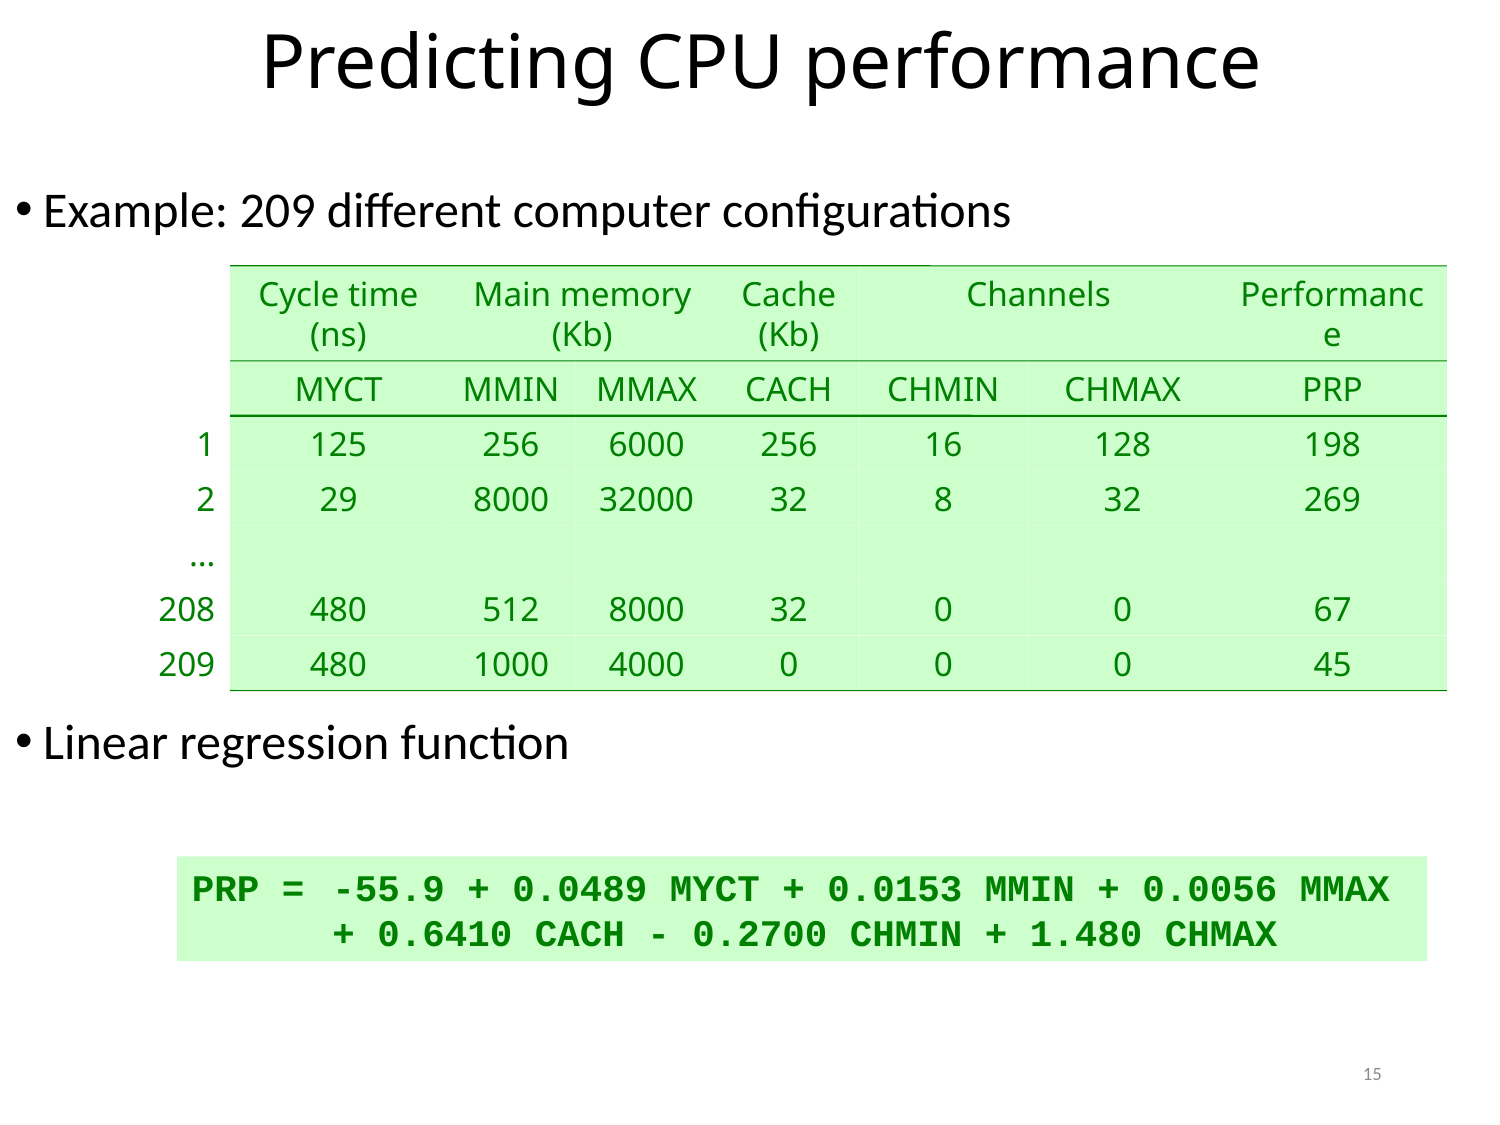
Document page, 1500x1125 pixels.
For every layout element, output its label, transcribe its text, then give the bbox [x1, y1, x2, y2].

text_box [177, 856, 1428, 962]
list Example: 209 different computer configurations Linear regression function [0, 177, 1350, 830]
title Predicting CPU performance [245, 0, 1500, 159]
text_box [118, 265, 1447, 691]
slide_number 15 [1059, 1042, 1397, 1103]
